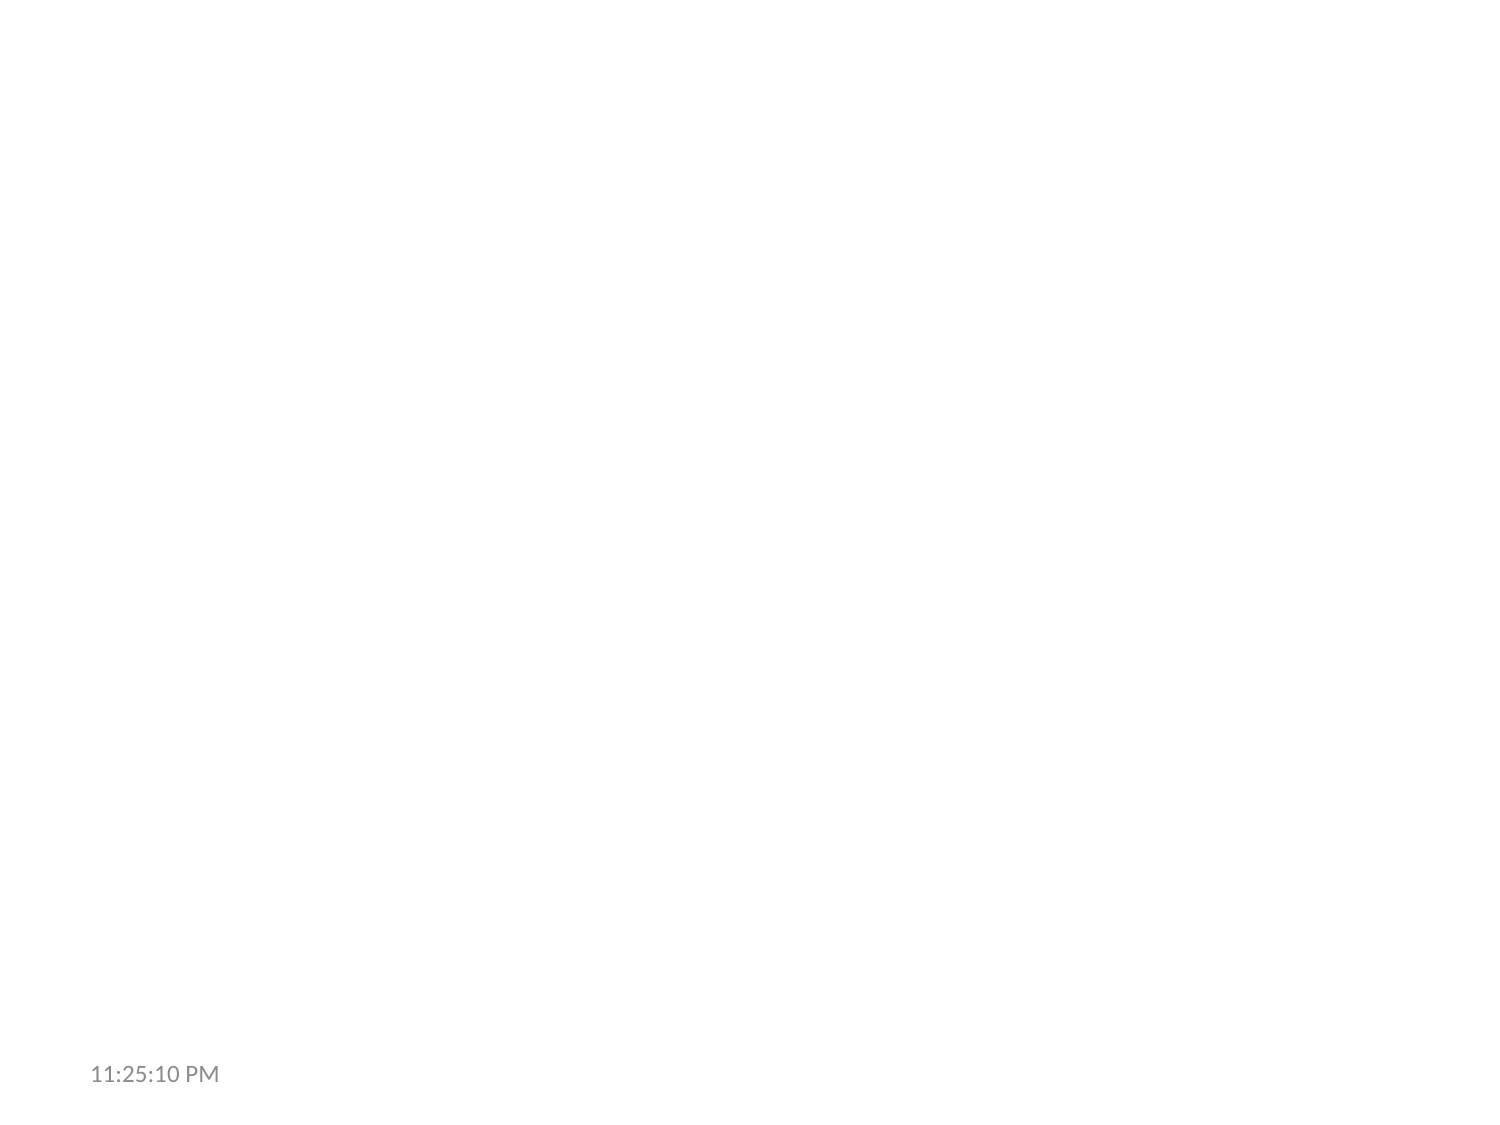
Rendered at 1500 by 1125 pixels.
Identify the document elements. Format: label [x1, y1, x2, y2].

slide_number [75, 1042, 425, 1103]
